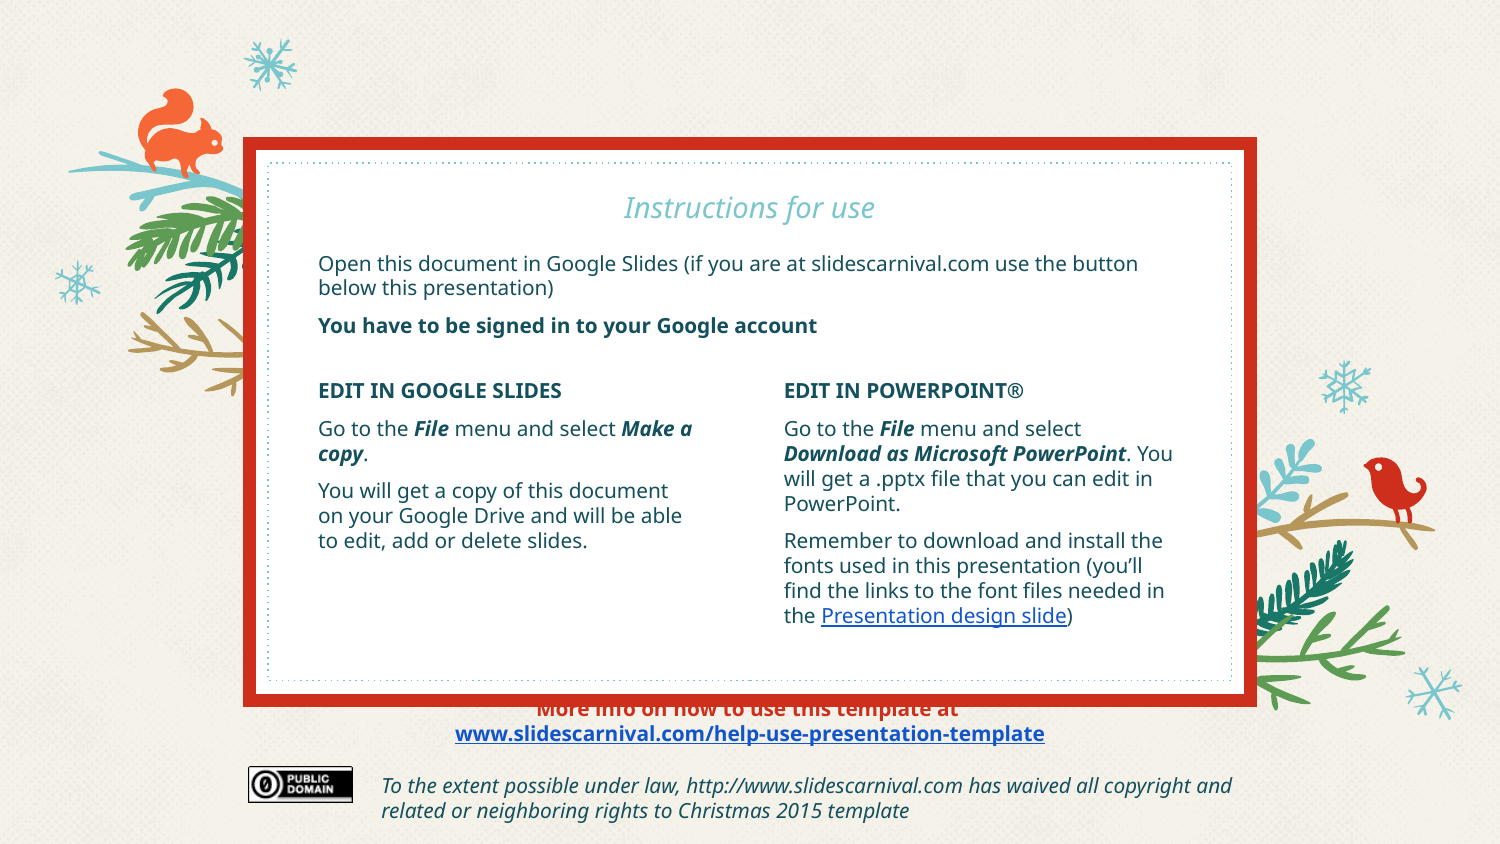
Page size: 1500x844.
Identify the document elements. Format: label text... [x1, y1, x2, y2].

text_box Open this document in Google Slides (if you are at slidescarnival.com use the button below this presentation) You have to be signed in to your Google account [303, 235, 1197, 337]
text_box EDIT IN POWERPOINT® Go to the File menu and select Download as Microsoft PowerPoint. You will get a .pptx file that you can edit in PowerPoint. Remember to download and install the fonts used in this presentation (you’ll find the links to the font files needed in the Presentation design slide) [768, 362, 1197, 635]
title Instructions for use [304, 174, 1196, 235]
text_box More info on how to use this template at www.slidescarnival.com/help-use-presentation-template [250, 680, 1249, 783]
picture [0, 0, 1500, 844]
text_box To the extent possible under law, http://www.slidescarnival.com has waived all copyright and related or neighboring rights to Christmas 2015 template [366, 757, 1267, 794]
text_box EDIT IN GOOGLE SLIDES Go to the File menu and select Make a copy. You will get a copy of this document on your Google Drive and will be able to edit, add or delete slides. [303, 362, 714, 635]
